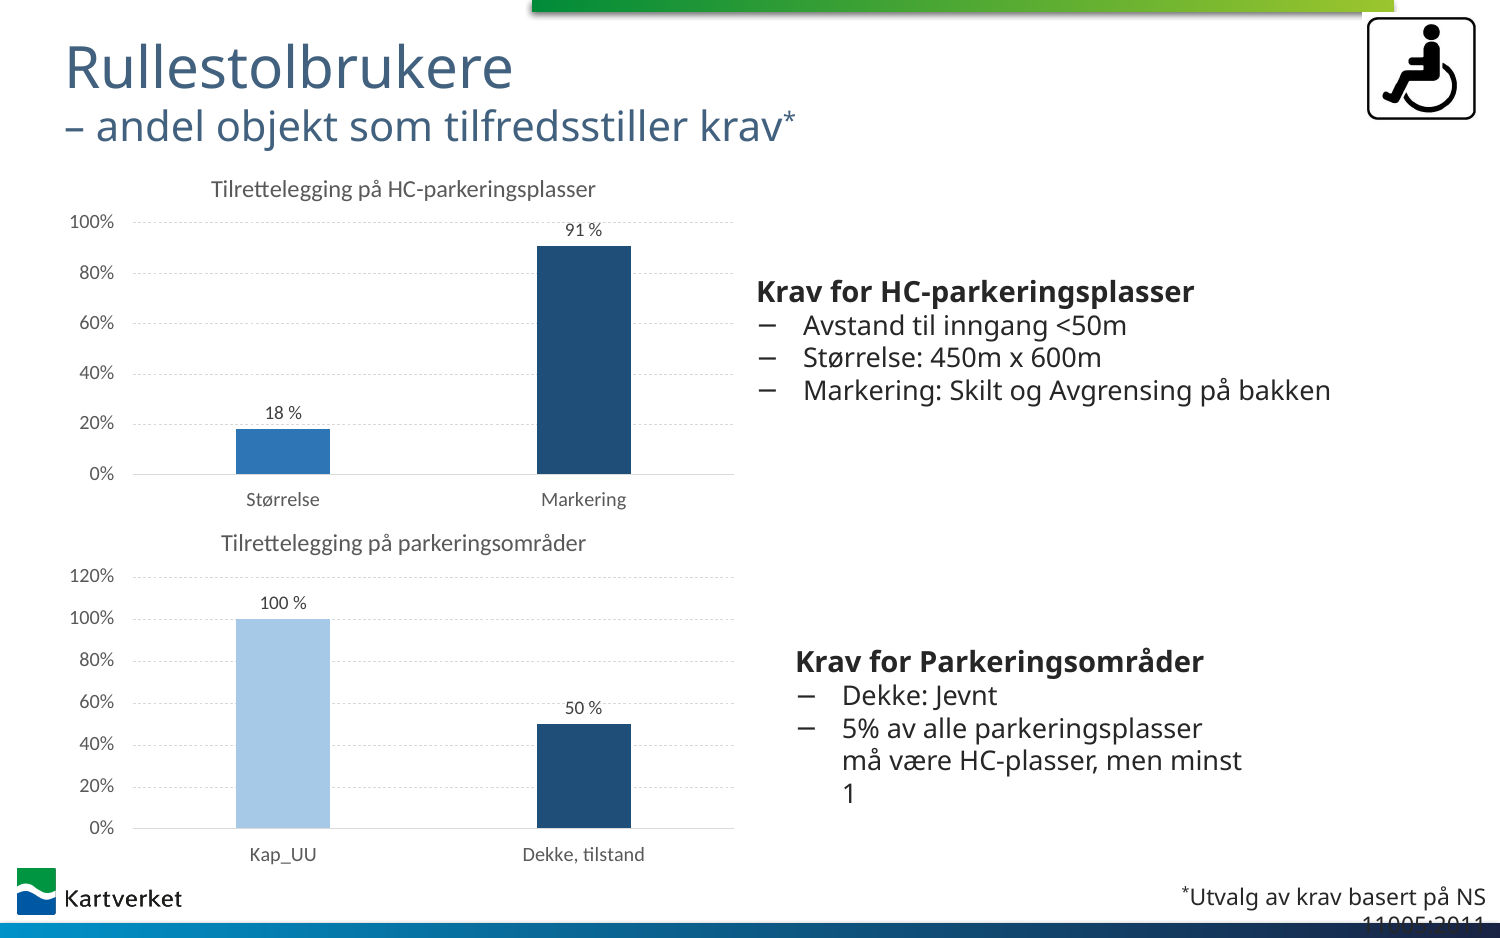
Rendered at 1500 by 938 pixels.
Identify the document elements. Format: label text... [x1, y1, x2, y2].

text_box Krav for HC-parkeringsplasser Avstand til inngang <50m Størrelse: 450m x 600m Markering: Skilt og Avgrensing på bakken [750, 265, 1346, 413]
text_box *Utvalg av krav basert på NS 11005:2011 [1068, 873, 1500, 938]
picture [1362, 12, 1481, 126]
text_box Krav for Parkeringsområder Dekke: Jevnt 5% av alle parkeringsplasser må være HC-plasser, men minst 1 [780, 636, 1261, 816]
text_box Rullestolbrukere – andel objekt som tilfredsstiller krav* [49, 25, 1431, 158]
picture [62, 520, 746, 874]
picture [62, 166, 746, 519]
